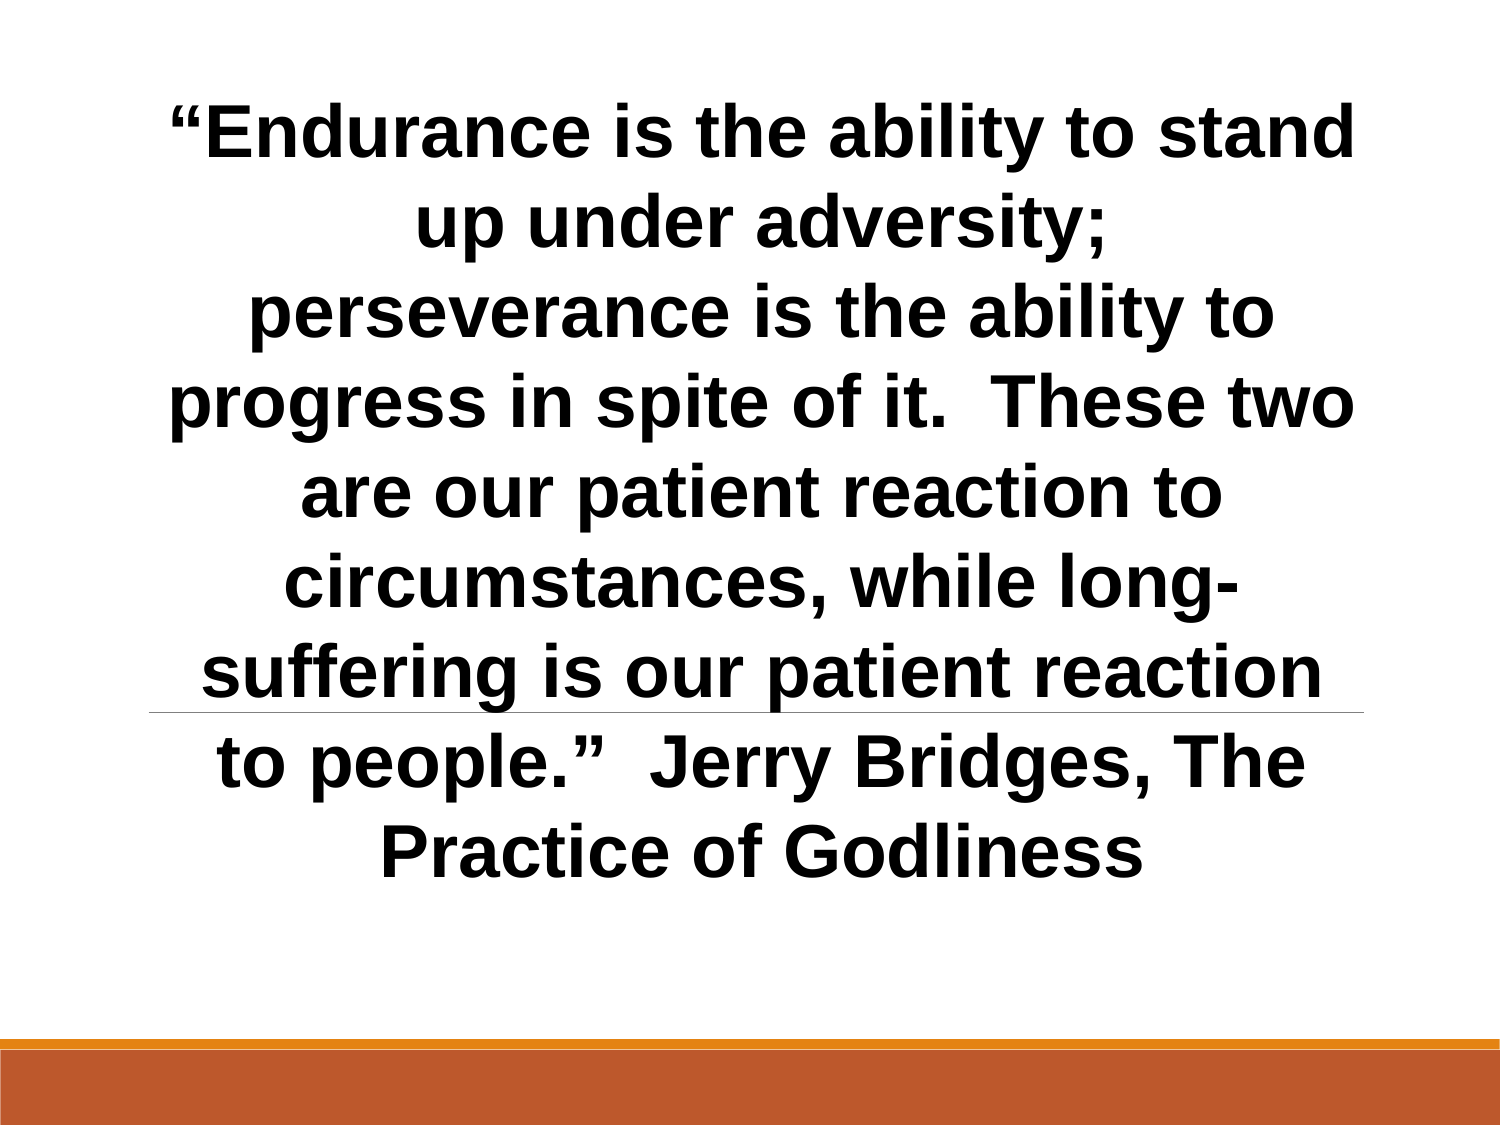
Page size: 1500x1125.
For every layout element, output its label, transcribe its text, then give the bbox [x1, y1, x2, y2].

text_box “Endurance is the ability to stand up under adversity; perseverance is the ability to progress in spite of it. These two are our patient reaction to circumstances, while long-suffering is our patient reaction to people.” Jerry Bridges, The Practice of Godliness [150, 74, 1375, 900]
